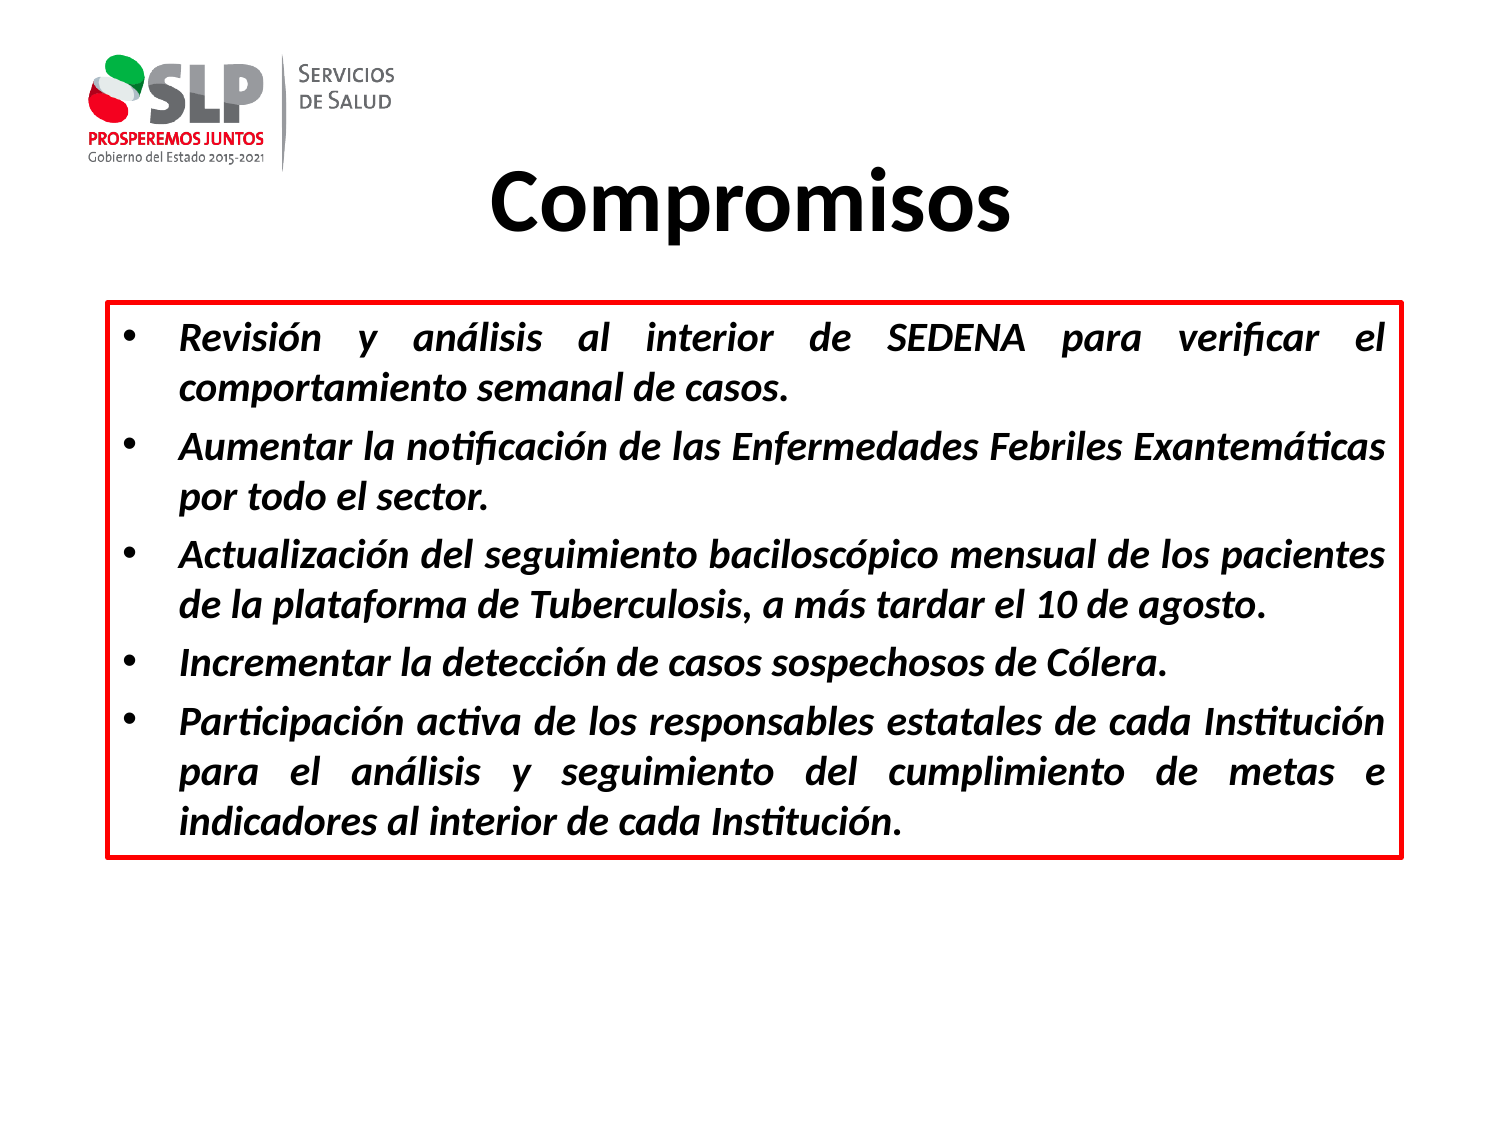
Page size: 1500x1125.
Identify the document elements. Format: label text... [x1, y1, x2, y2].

picture [88, 54, 395, 172]
list Revisión y análisis al interior de SEDENA para verificar el comportamiento semanal de casos. Aumentar la notificación de las Enfermedades Febriles Exantemáticas por todo el sector. Actualización del seguimiento baciloscópico mensual de los pacientes de la plataforma de Tuberculosis, a más tardar el 10 de agosto. Incrementar la detección de casos sospechosos de Cólera. Participación activa de los responsables estatales de cada Institución para el análisis y seguimiento del cumplimiento de metas e indicadores al interior de cada Institución. [107, 302, 1402, 858]
title Compromisos [105, 113, 1399, 277]
